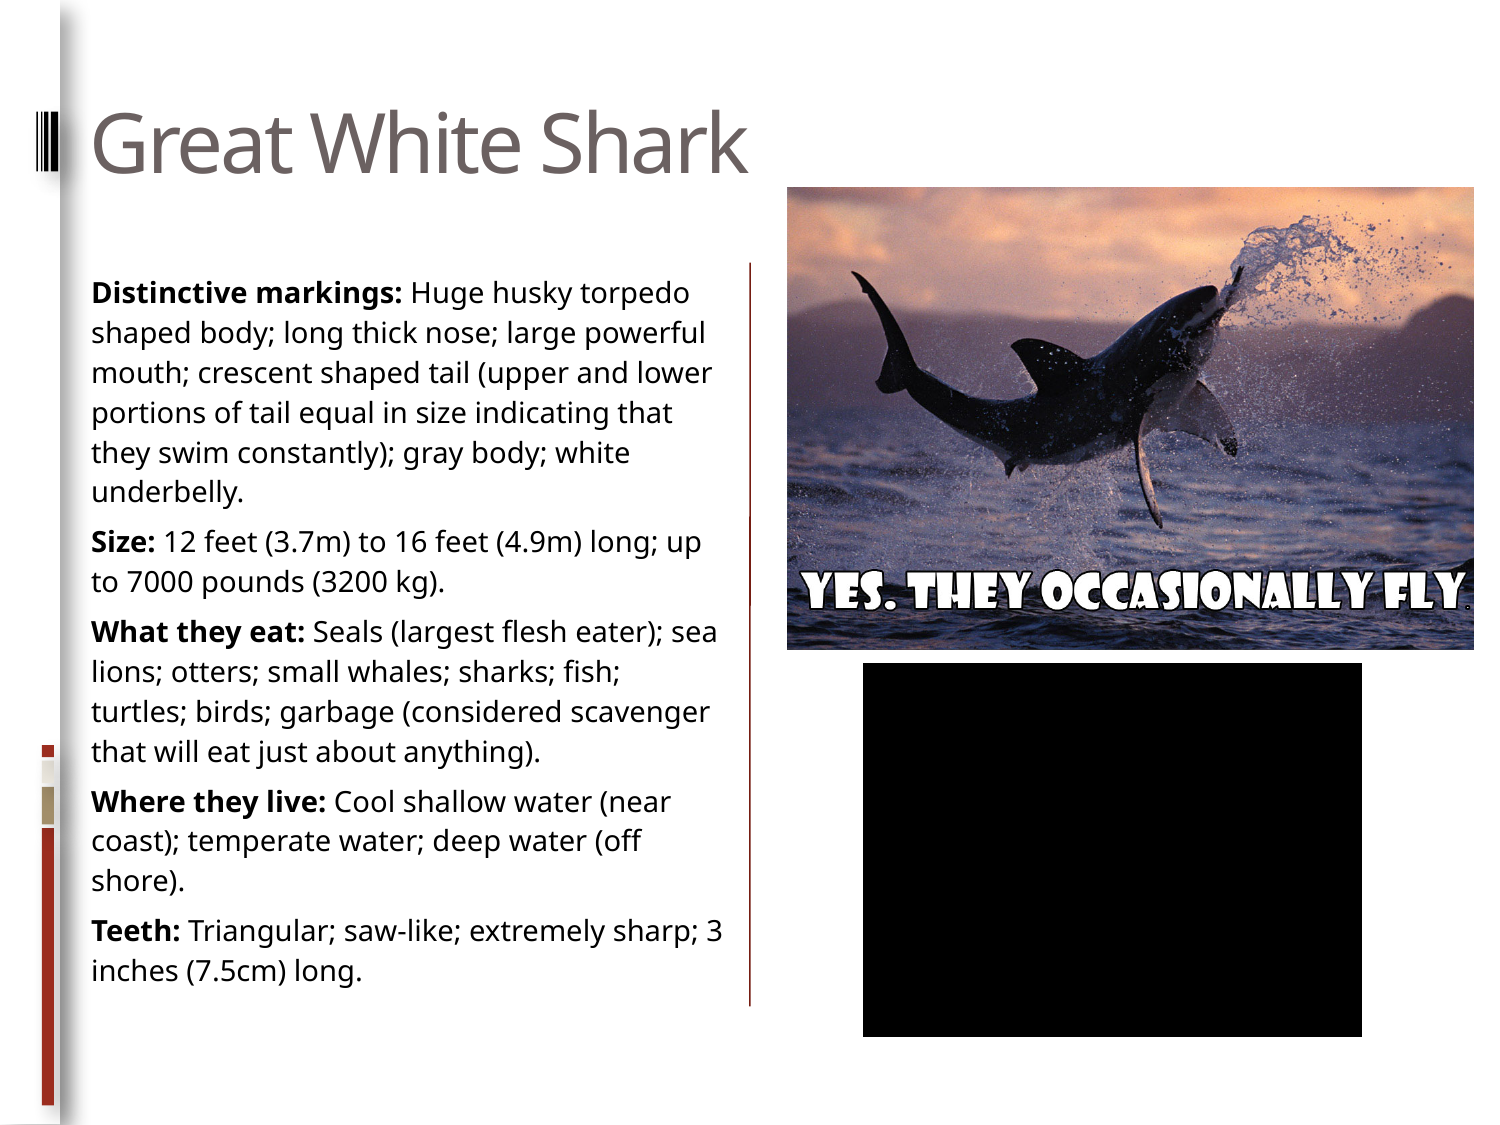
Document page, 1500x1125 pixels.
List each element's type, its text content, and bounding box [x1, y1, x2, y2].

title Great White Shark [75, 34, 1425, 247]
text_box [862, 662, 1363, 1038]
picture [787, 187, 1475, 651]
list Distinctive markings: Huge husky torpedo shaped body; long thick nose; large powerful mouth; crescent shaped tail (upper and lower portions of tail equal in size indicating that they swim constantly); gray body; white underbelly. Size: 12 feet (3.7m) to 16 feet (4.9m) long; up to 7000 pounds (3200 kg). What they eat: Seals (largest flesh eater); sea lions; otters; small whales; sharks; fish; turtles; birds; garbage (considered scavenger that will eat just about anything). Where they live: Cool shallow water (near coast); temperate water; deep water (off shore). Teeth: Triangular; saw-like; extremely sharp; 3 inches (7.5cm) long. [76, 262, 739, 1005]
